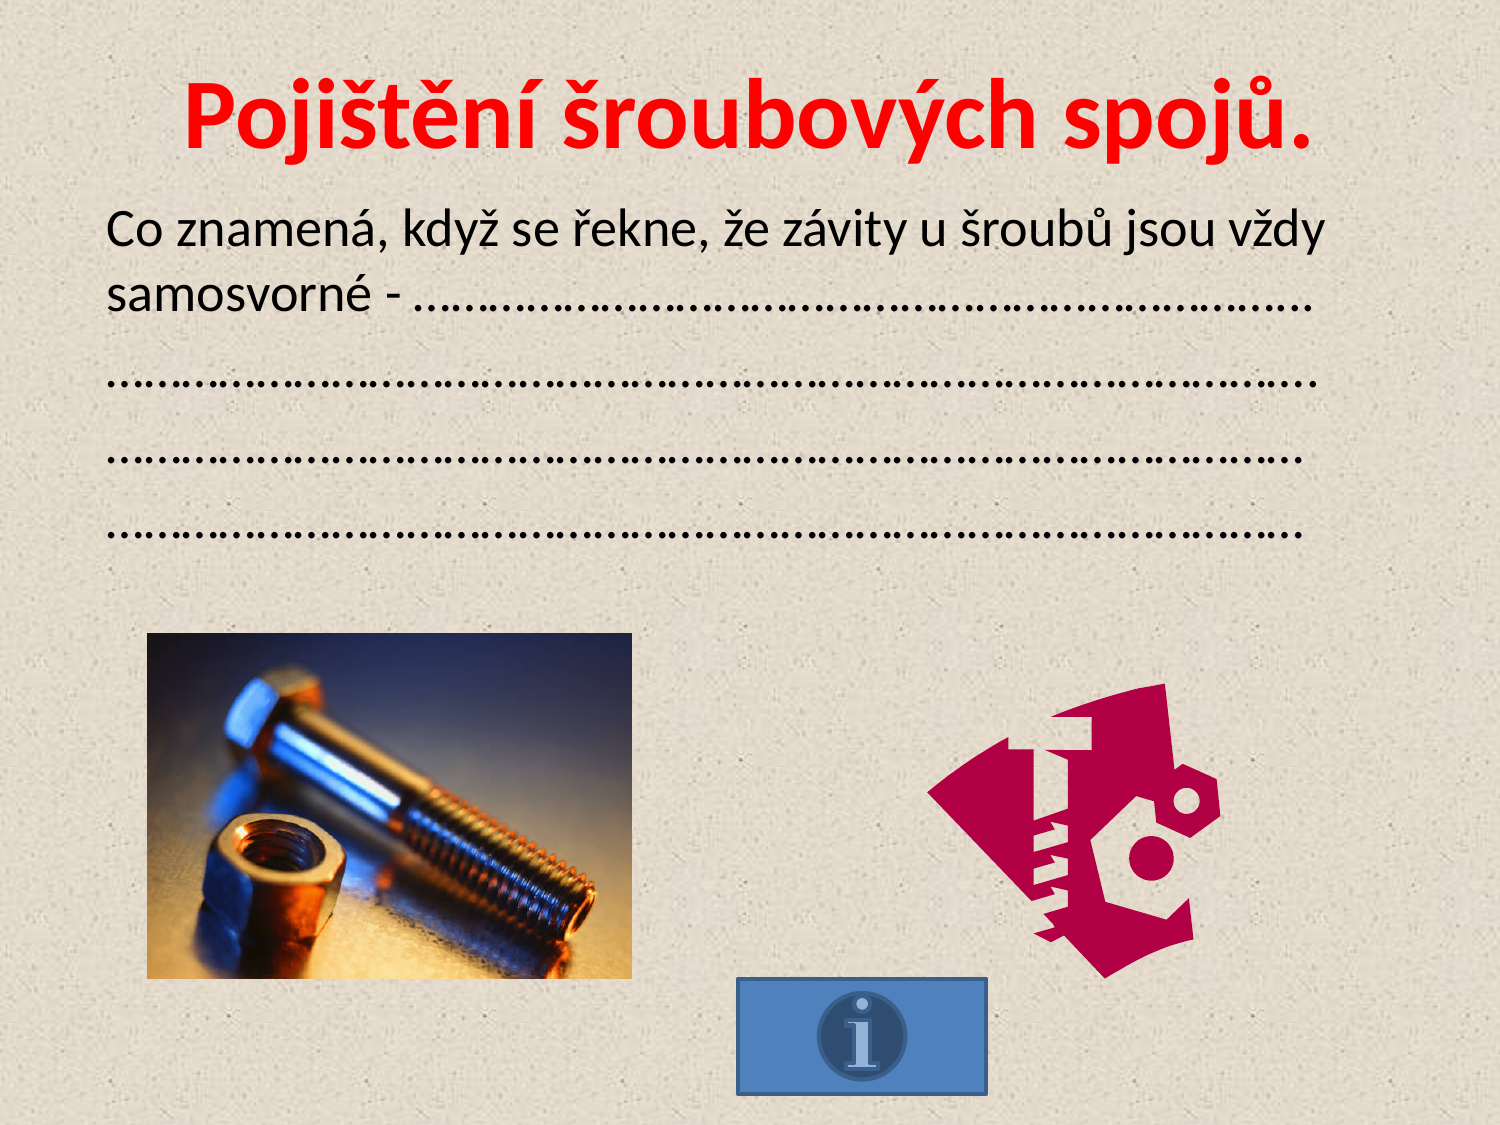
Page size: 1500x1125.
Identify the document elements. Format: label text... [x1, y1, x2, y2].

text_box [736, 977, 988, 1096]
list Co znamená, když se řekne, že závity u šroubů jsou vždy samosvorné - ……………………………………………………………... ……………………………………………………………………………………. …………………………………………………………………………………… …………………………………………………………………………………… [91, 184, 1442, 693]
picture [0, 0, 1500, 1125]
title Pojištění šroubových spojů. [75, 45, 1425, 173]
